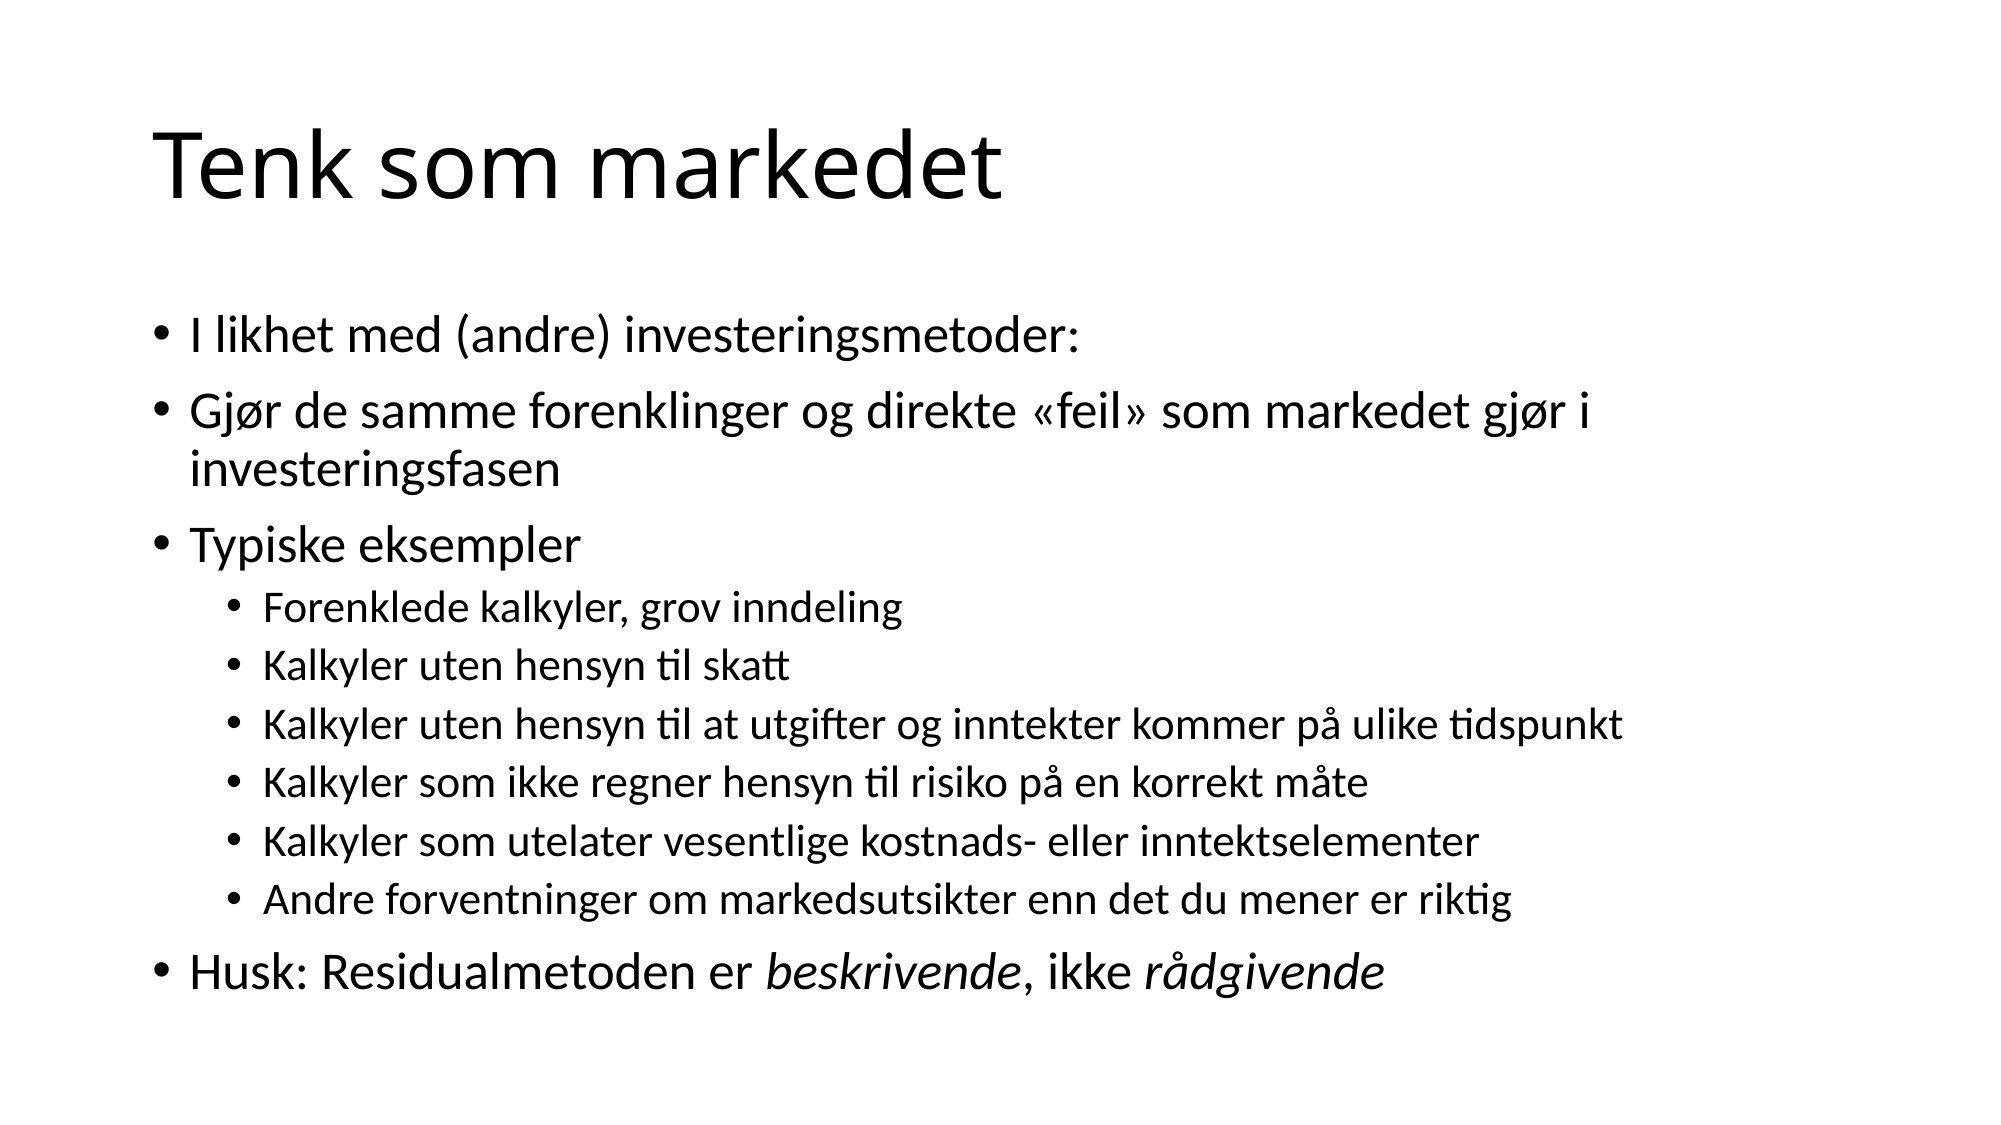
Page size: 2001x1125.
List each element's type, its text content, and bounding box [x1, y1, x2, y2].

title Tenk som markedet [137, 59, 1863, 278]
list I likhet med (andre) investeringsmetoder: Gjør de samme forenklinger og direkte «feil» som markedet gjør i investeringsfasen Typiske eksempler Forenklede kalkyler, grov inndeling Kalkyler uten hensyn til skatt Kalkyler uten hensyn til at utgifter og inntekter kommer på ulike tidspunkt Kalkyler som ikke regner hensyn til risiko på en korrekt måte Kalkyler som utelater vesentlige kostnads- eller inntektselementer Andre forventninger om markedsutsikter enn det du mener er riktig Husk: Residualmetoden er beskrivende, ikke rådgivende [137, 299, 1863, 1014]
